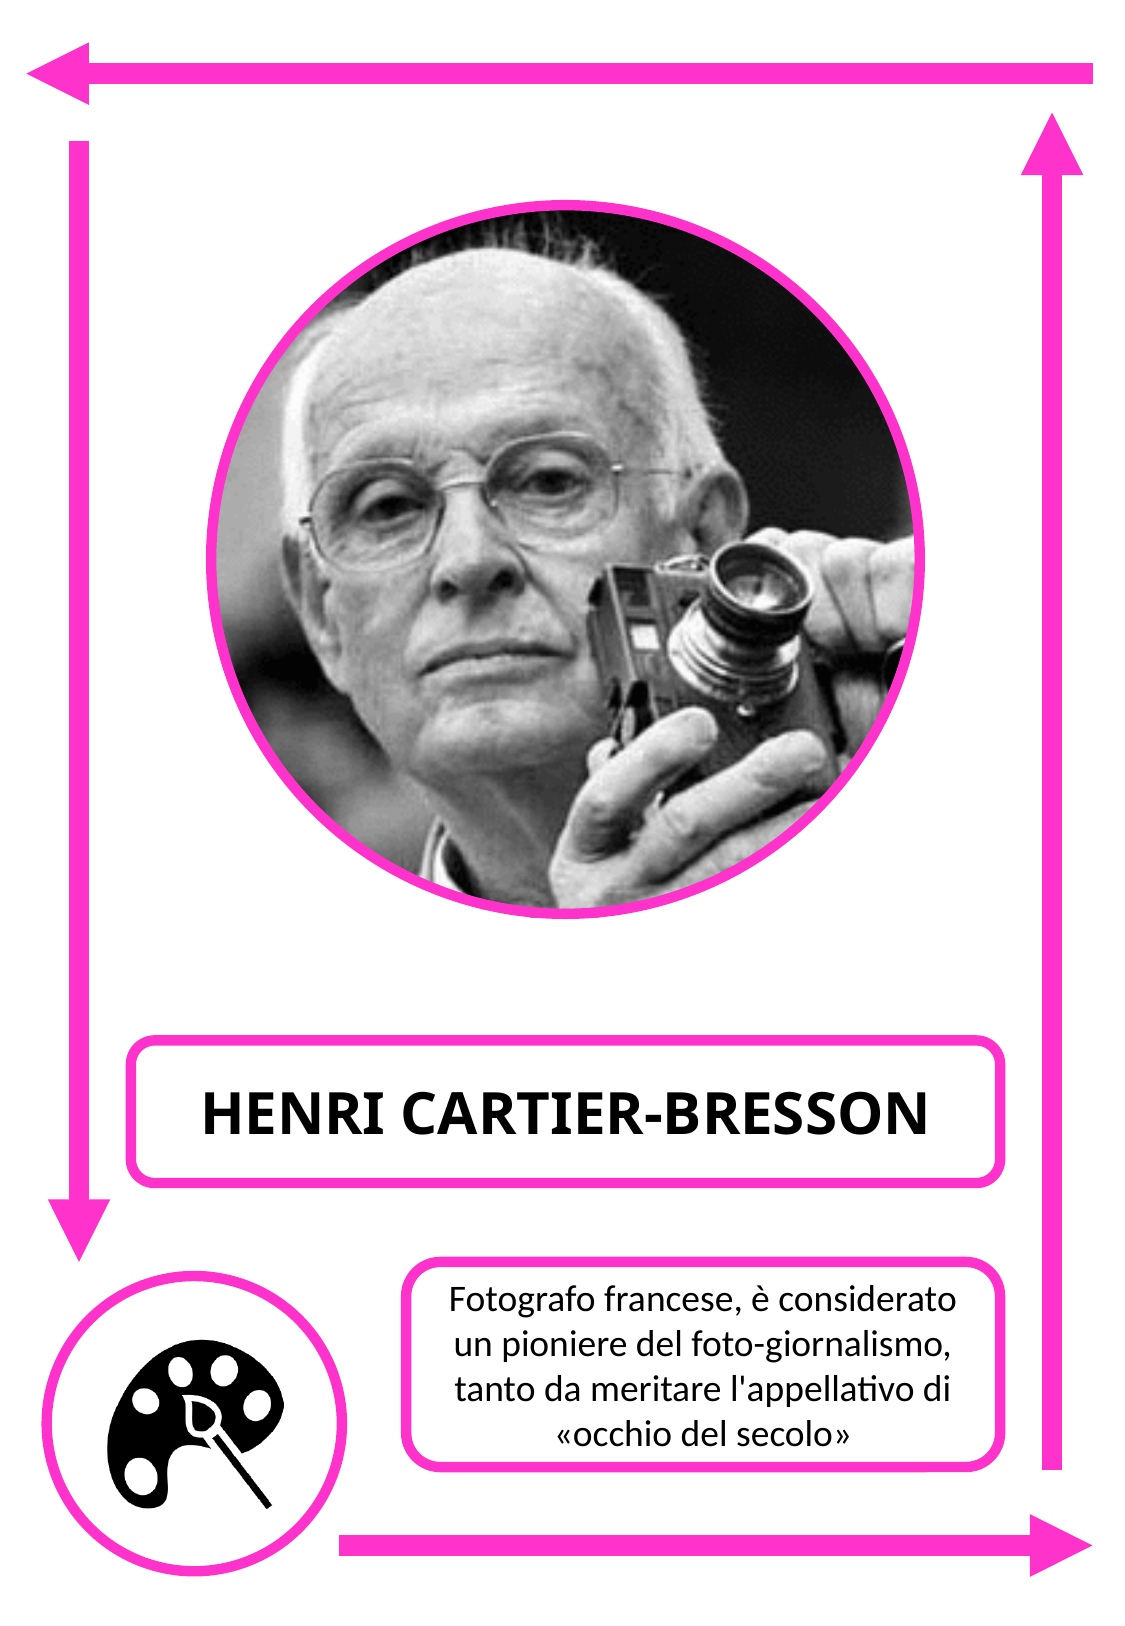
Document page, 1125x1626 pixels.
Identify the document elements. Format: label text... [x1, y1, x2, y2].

text_box [506, 204, 625, 209]
picture [211, 209, 920, 918]
picture [94, 1323, 295, 1524]
text_box HENRI CARTIER-BRESSON [129, 1039, 1002, 1185]
text_box [45, 1274, 343, 1573]
text_box Fotografo francese, è considerato un pioniere del foto-giornalismo, tanto da meritare l'appellativo di «occhio del secolo» [405, 1260, 1002, 1469]
